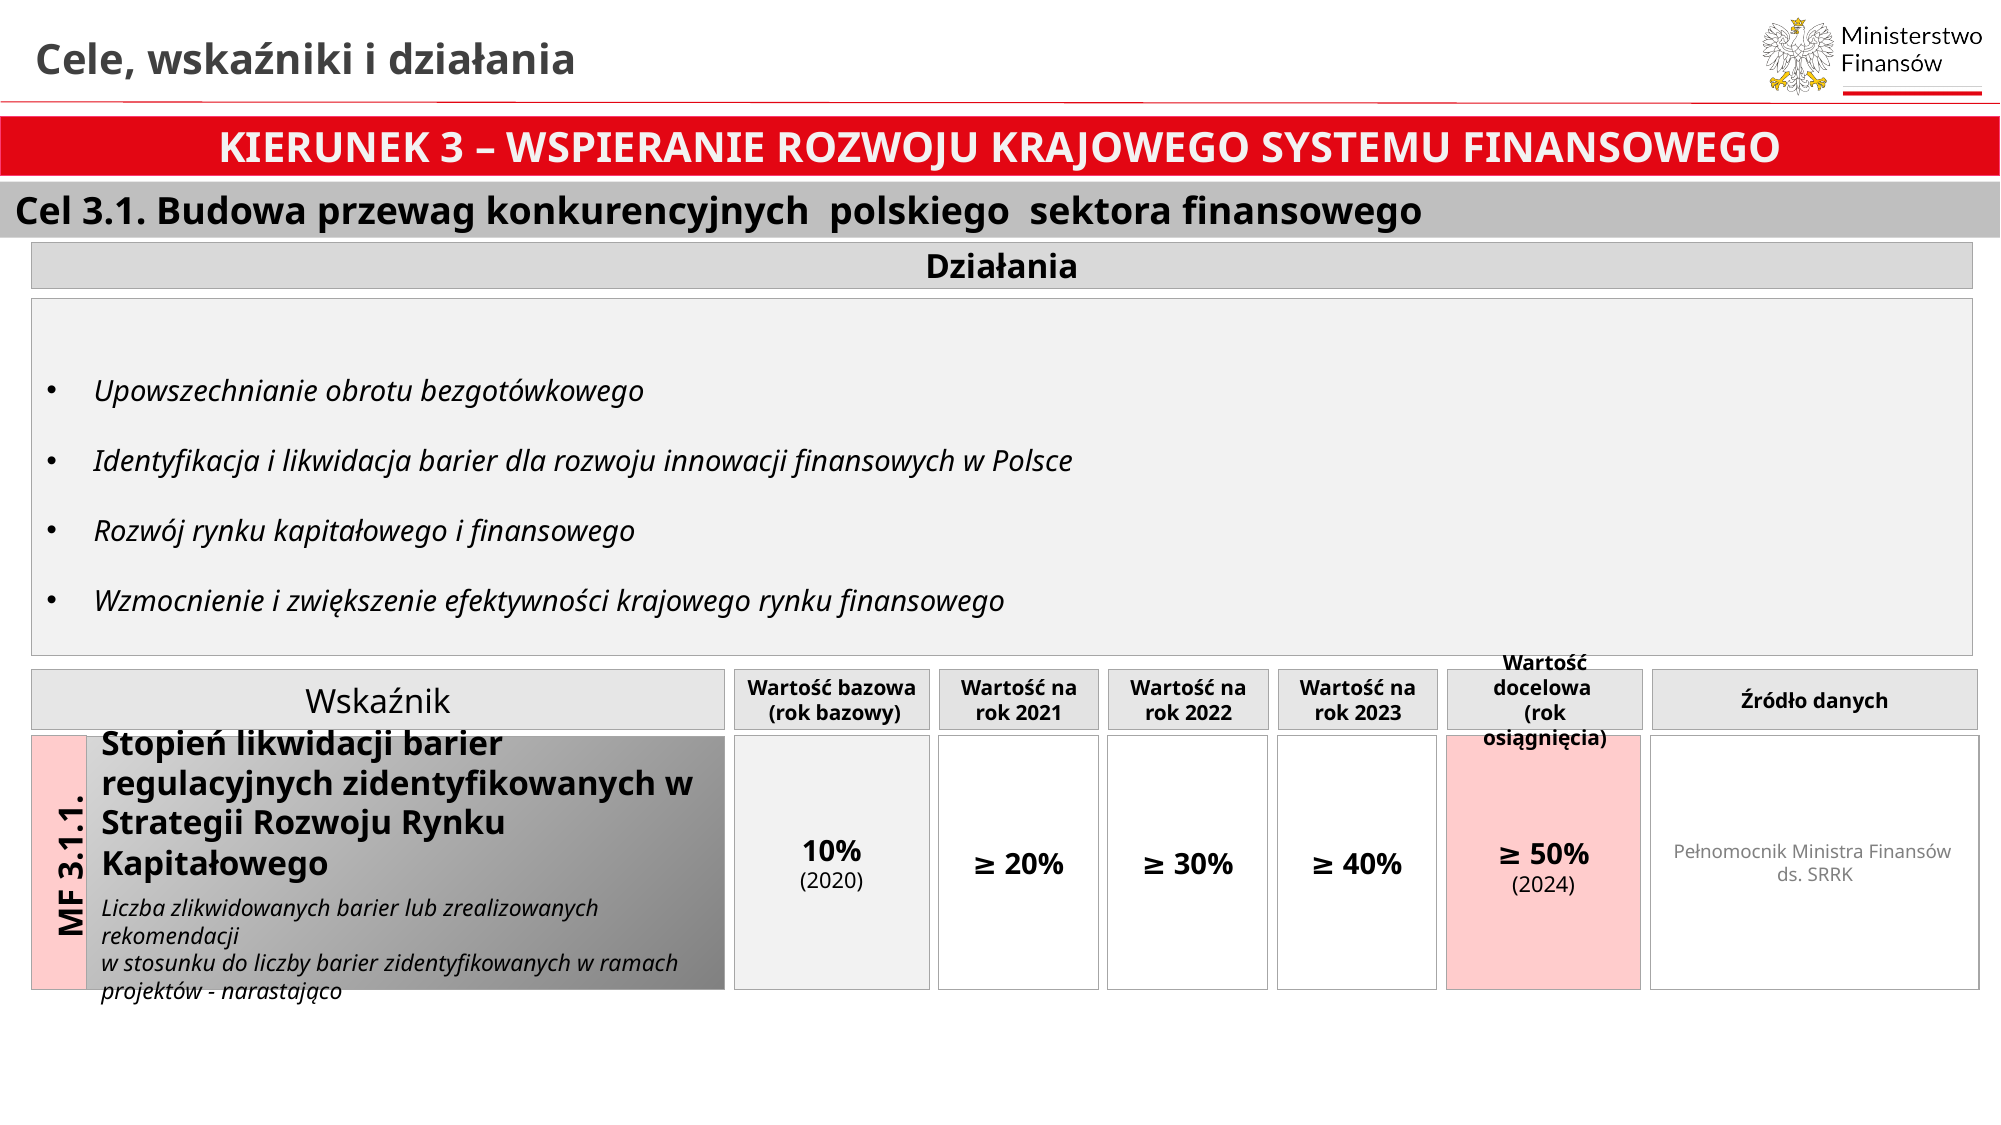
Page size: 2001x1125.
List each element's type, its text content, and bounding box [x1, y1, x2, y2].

text_box ≥ 20% [938, 735, 1099, 990]
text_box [31, 735, 725, 990]
text_box Wartość docelowa (rok osiągnięcia) [1447, 669, 1643, 730]
text_box ≥ 50% (2024) [1446, 735, 1641, 990]
text_box Pełnomocnik Ministra Finansów ds. SRRK [1650, 735, 1980, 990]
text_box Cele, wskaźniki i działania [31, 25, 1549, 91]
picture [1743, 0, 2000, 101]
text_box Źródło danych [1652, 669, 1978, 730]
text_box Wartość bazowa (rok bazowy) [734, 669, 930, 730]
text_box Upowszechnianie obrotu bezgotówkowego Identyfikacja i likwidacja barier dla rozwoju innowacji finansowych w Polsce Rozwój rynku kapitałowego i finansowego Wzmocnienie i zwiększenie efektywności krajowego rynku finansowego [31, 298, 1973, 656]
text_box Działania [31, 242, 1973, 289]
text_box ≥ 30% [1107, 735, 1268, 990]
text_box KIERUNEK 3 – WSPIERANIE ROZWOJU KRAJOWEGO SYSTEMU FINANSOWEGO [0, 116, 2000, 176]
text_box Wartość na rok 2023 [1278, 669, 1438, 730]
text_box Cel 3.1. Budowa przewag konkurencyjnych polskiego sektora finansowego [0, 181, 2000, 238]
picture [1743, 104, 2000, 114]
text_box Wskaźnik [31, 669, 725, 730]
text_box 10% (2020) [734, 735, 930, 990]
text_box Wartość na rok 2022 [1108, 669, 1269, 730]
text_box ≥ 40% [1277, 735, 1437, 990]
text_box Wartość na rok 2021 [939, 669, 1099, 730]
